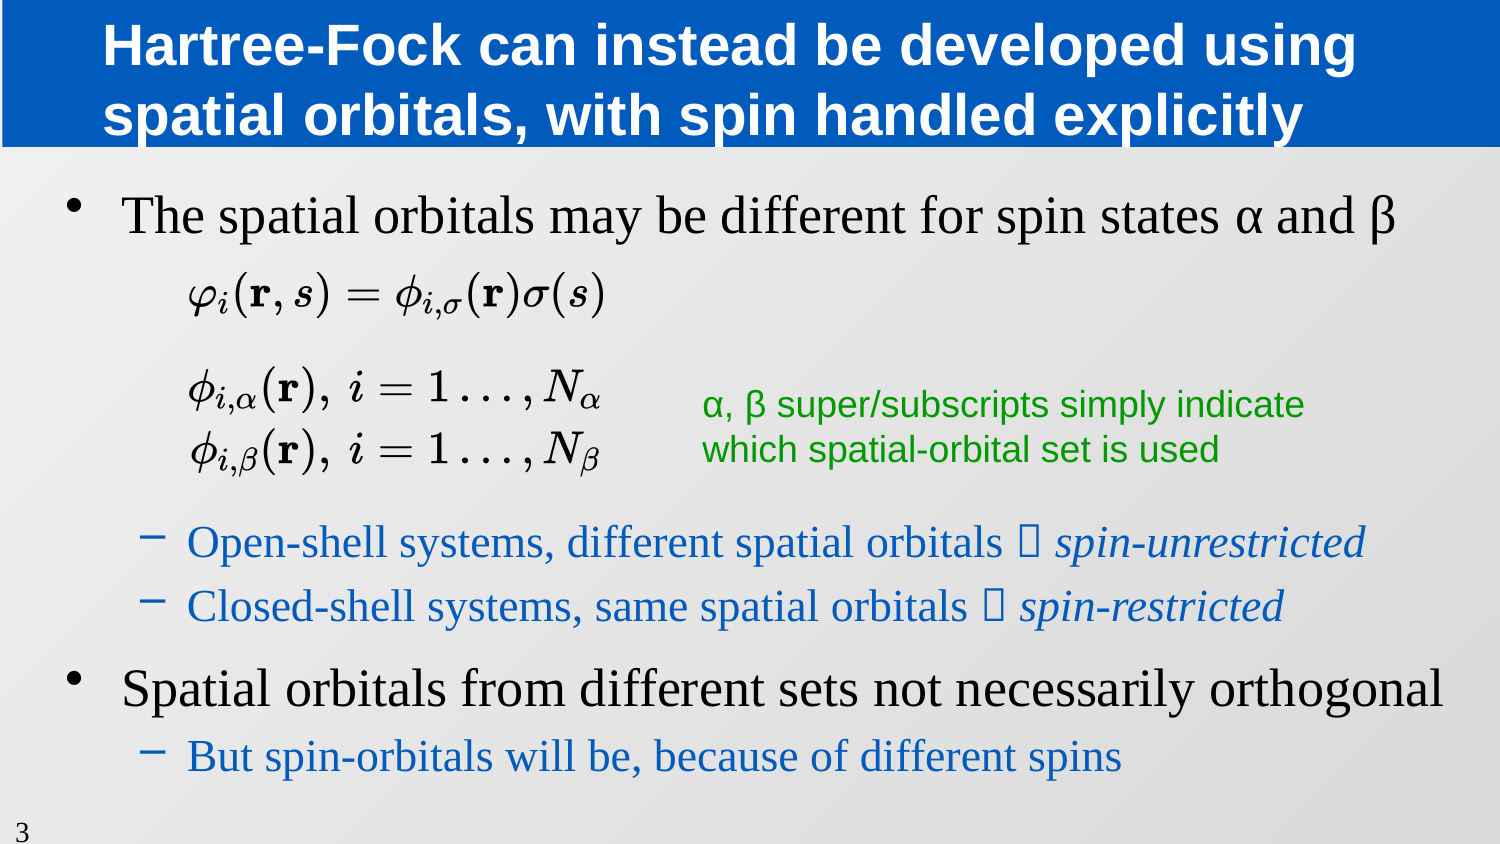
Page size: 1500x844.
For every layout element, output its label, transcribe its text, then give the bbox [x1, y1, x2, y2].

list The spatial orbitals may be different for spin states α and β Open-shell systems, different spatial orbitals  spin-unrestricted Closed-shell systems, same spatial orbitals  spin-restricted Spatial orbitals from different sets not necessarily orthogonal But spin-orbitals will be, because of different spins [49, 171, 1488, 760]
title Hartree-Fock can instead be developed using spatial orbitals, with spin handled explicitly [87, 0, 1438, 147]
slide_number 3 [0, 806, 101, 844]
picture [187, 265, 607, 320]
text_box α, β super/subscripts simply indicate which spatial-orbital set is used [687, 372, 1379, 478]
picture [187, 366, 603, 478]
